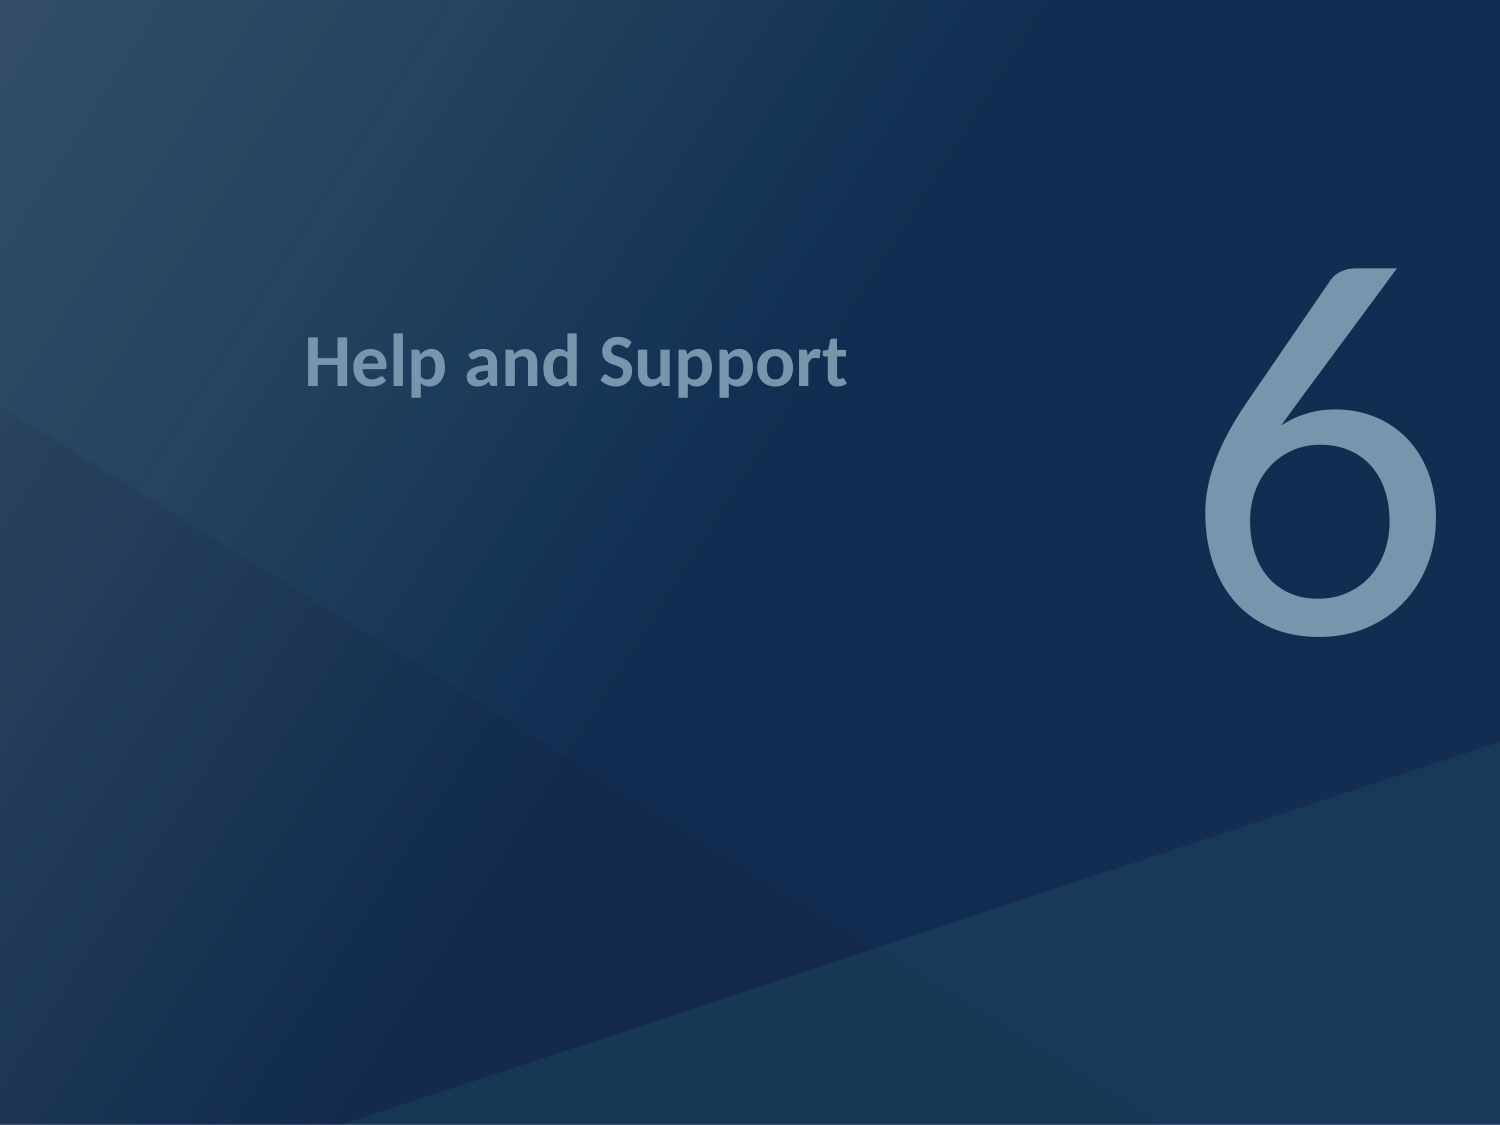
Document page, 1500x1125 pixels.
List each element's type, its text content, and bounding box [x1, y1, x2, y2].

title Help and Support [289, 304, 883, 709]
picture [0, 0, 1500, 1125]
list 6 [883, 159, 1471, 750]
